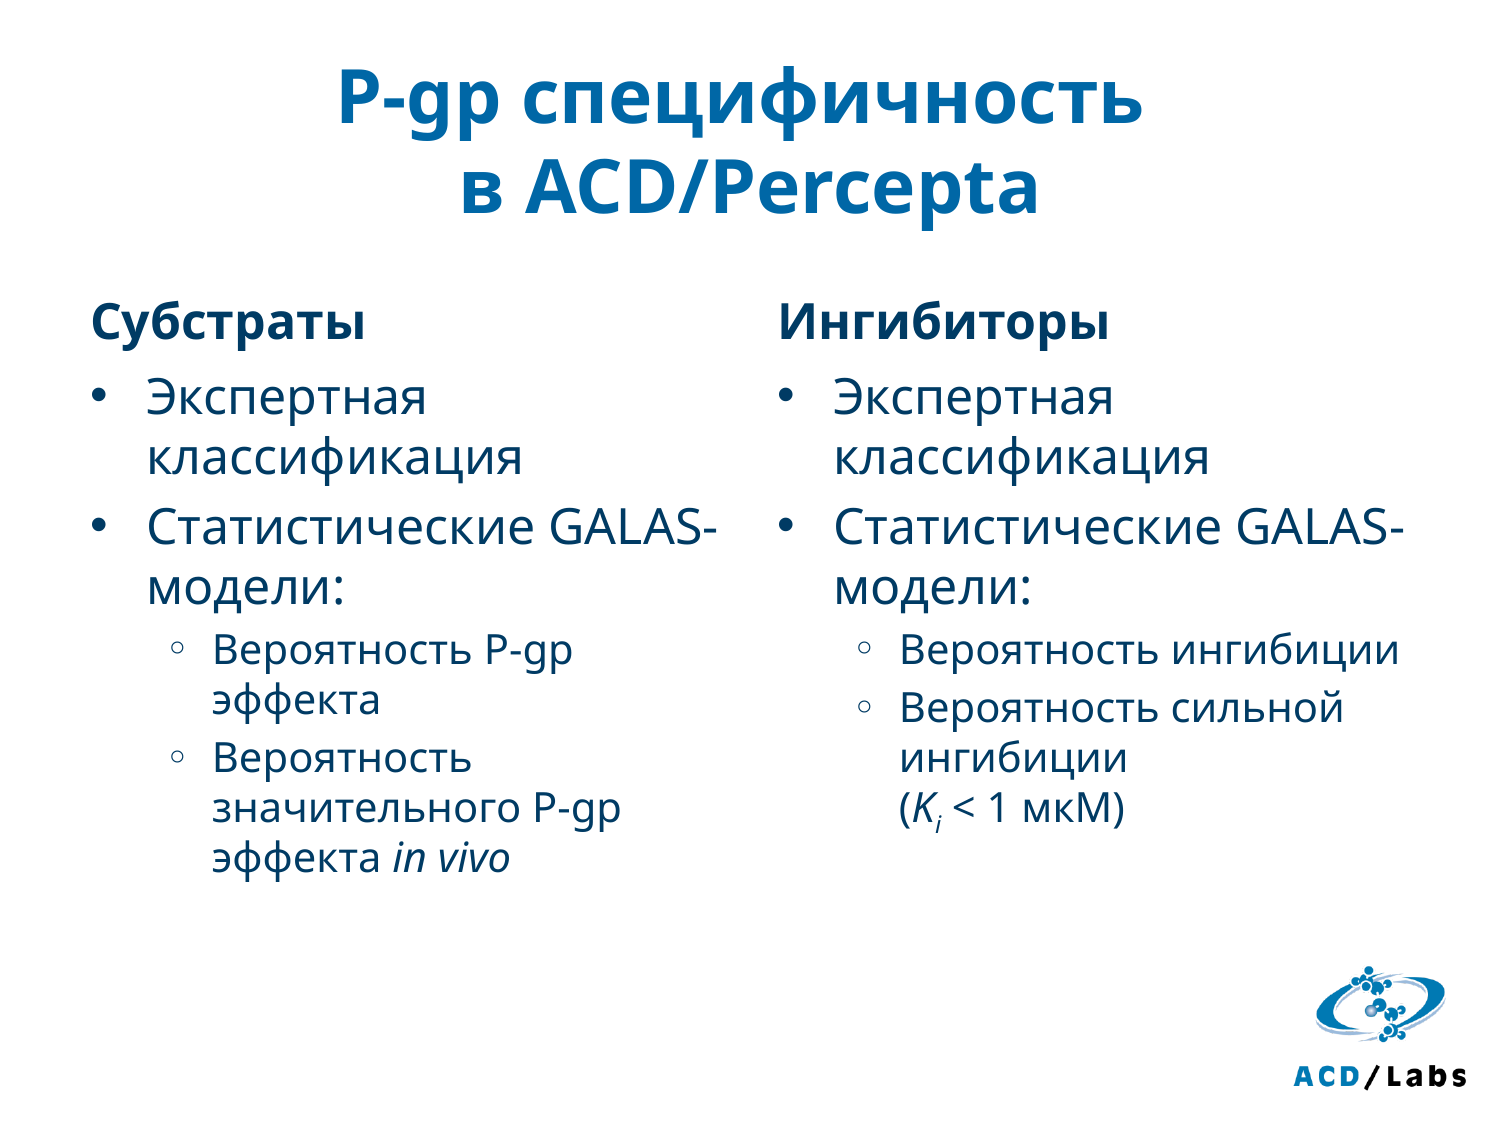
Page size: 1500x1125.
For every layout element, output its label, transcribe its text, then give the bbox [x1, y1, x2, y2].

list Ингибиторы [761, 251, 1426, 356]
title P-gp специфичность в ACD/Percepta [74, 44, 1426, 233]
list Экспертная классификация Статистические GALAS-модели: Вероятность P-gp эффекта Вероятность значительного P-gp эффекта in vivo [74, 356, 738, 1006]
list Субстраты [74, 251, 738, 356]
picture [1385, 1006, 1397, 1012]
list Экспертная классификация Статистические GALAS-модели: Вероятность ингибиции Вероятность сильной ингибиции (Ki < 1 мкМ) [761, 356, 1426, 1006]
picture [1293, 964, 1471, 1101]
